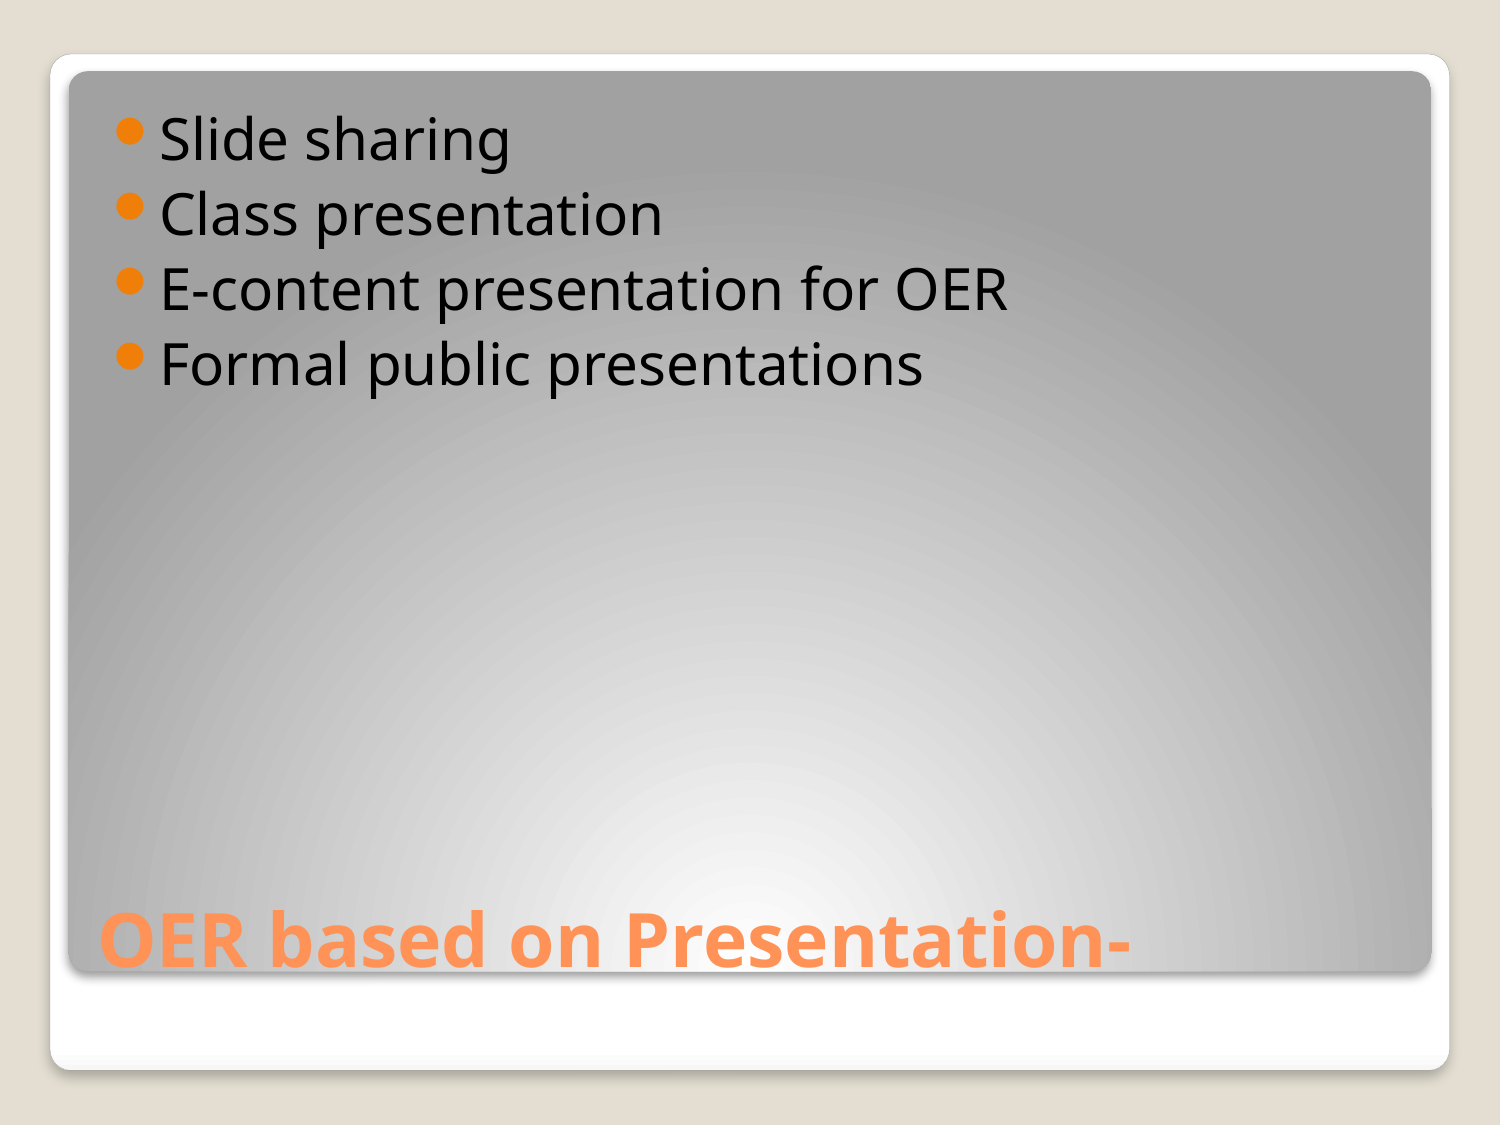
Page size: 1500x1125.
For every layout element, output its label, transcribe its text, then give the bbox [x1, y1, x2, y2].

list Slide sharing Class presentation E-content presentation for OER Formal public presentations [82, 86, 1425, 774]
title OER based on Presentation- [82, 817, 1425, 990]
